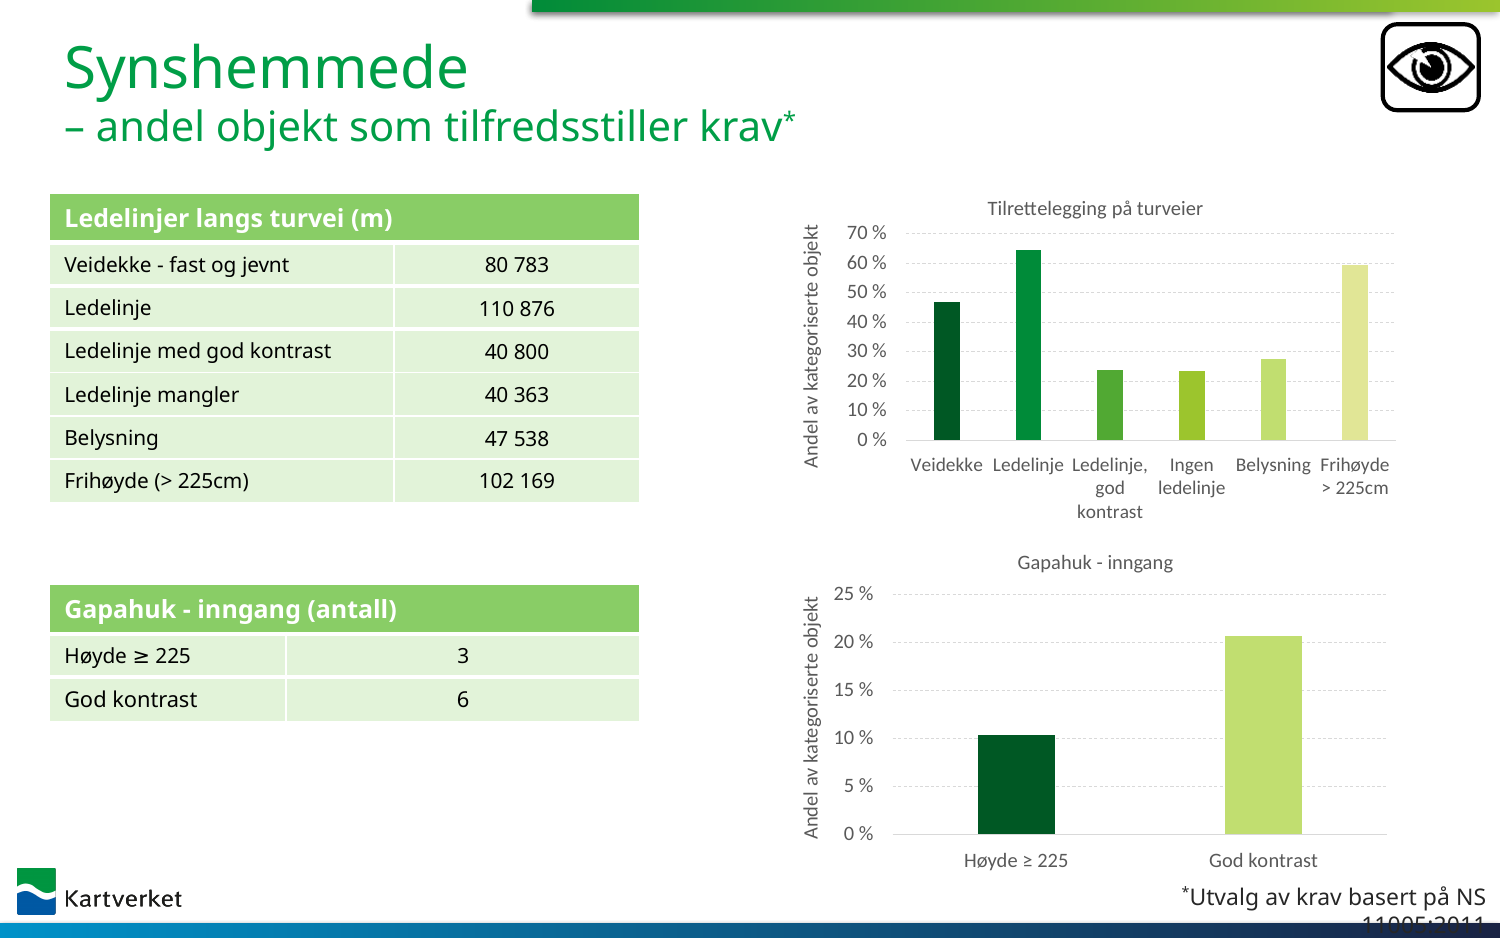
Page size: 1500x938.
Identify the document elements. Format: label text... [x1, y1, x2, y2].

table_cell Ledelinje med god kontrast [50, 331, 393, 372]
table_cell 102 169 [395, 460, 639, 502]
picture [791, 187, 1400, 526]
text_box Synshemmede – andel objekt som tilfredsstiller krav* [49, 24, 1431, 158]
table_cell Ledelinje mangler [50, 373, 393, 415]
table_cell 6 [287, 679, 639, 721]
table_cell 47 538 [395, 417, 639, 458]
table_cell Veidekke - fast og jevnt [50, 245, 393, 284]
table_cell 110 876 [395, 288, 639, 327]
table_cell Frihøyde (> 225cm) [50, 460, 393, 502]
table_cell Belysning [50, 417, 393, 458]
table_cell 40 800 [395, 331, 639, 372]
table_cell 80 783 [395, 245, 639, 284]
table_cell 40 363 [395, 373, 639, 415]
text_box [1382, 24, 1480, 111]
table_header Gapahuk - inngang (antall) [50, 585, 639, 632]
text_box *Utvalg av krav basert på NS 11005:2011 [1068, 873, 1500, 938]
table_cell God kontrast [50, 679, 285, 721]
table_header Ledelinjer langs turvei (m) [50, 194, 639, 240]
picture [791, 541, 1400, 880]
table_cell 3 [287, 636, 639, 675]
table_cell Ledelinje [50, 288, 393, 327]
table_cell Høyde ≥ 225 [50, 636, 285, 675]
